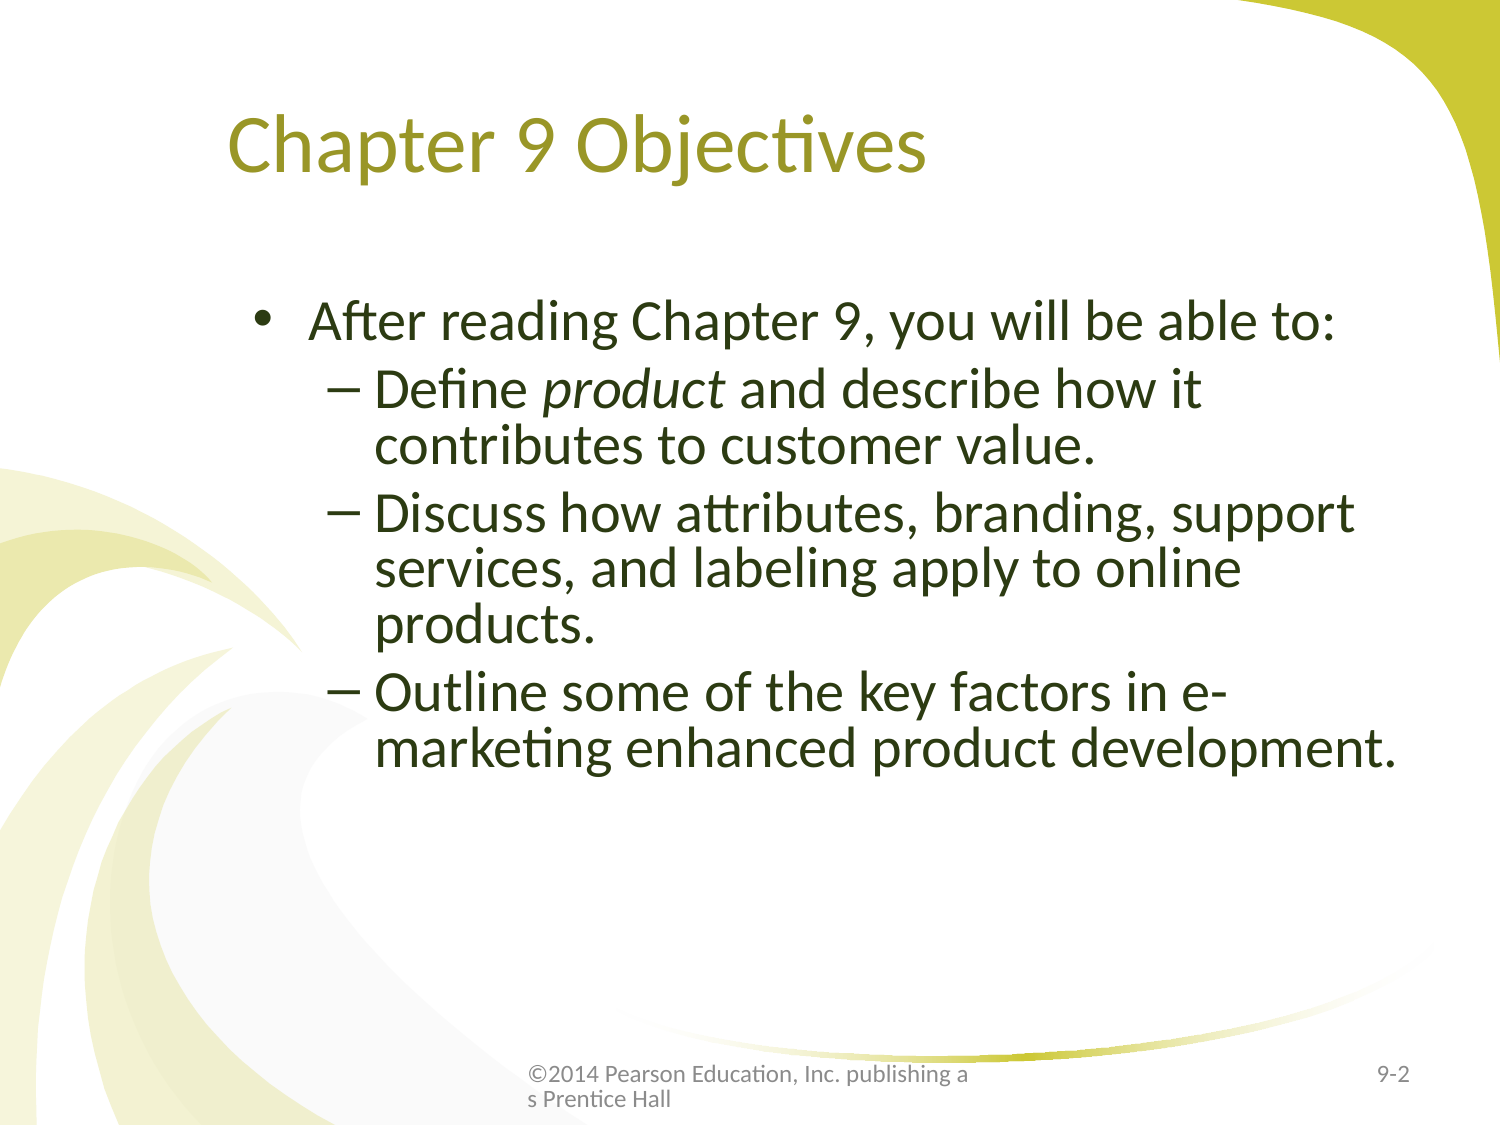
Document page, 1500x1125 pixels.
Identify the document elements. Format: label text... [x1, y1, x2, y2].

footer ©2014 Pearson Education, Inc. publishing as Prentice Hall [512, 1042, 988, 1103]
title Chapter 9 Objectives [212, 45, 1425, 233]
list After reading Chapter 9, you will be able to: Define product and describe how it contributes to customer value. Discuss how attributes, branding, support services, and labeling apply to online products. Outline some of the key factors in e-marketing enhanced product development. [237, 275, 1425, 975]
slide_number 9-2 [1074, 1042, 1425, 1103]
